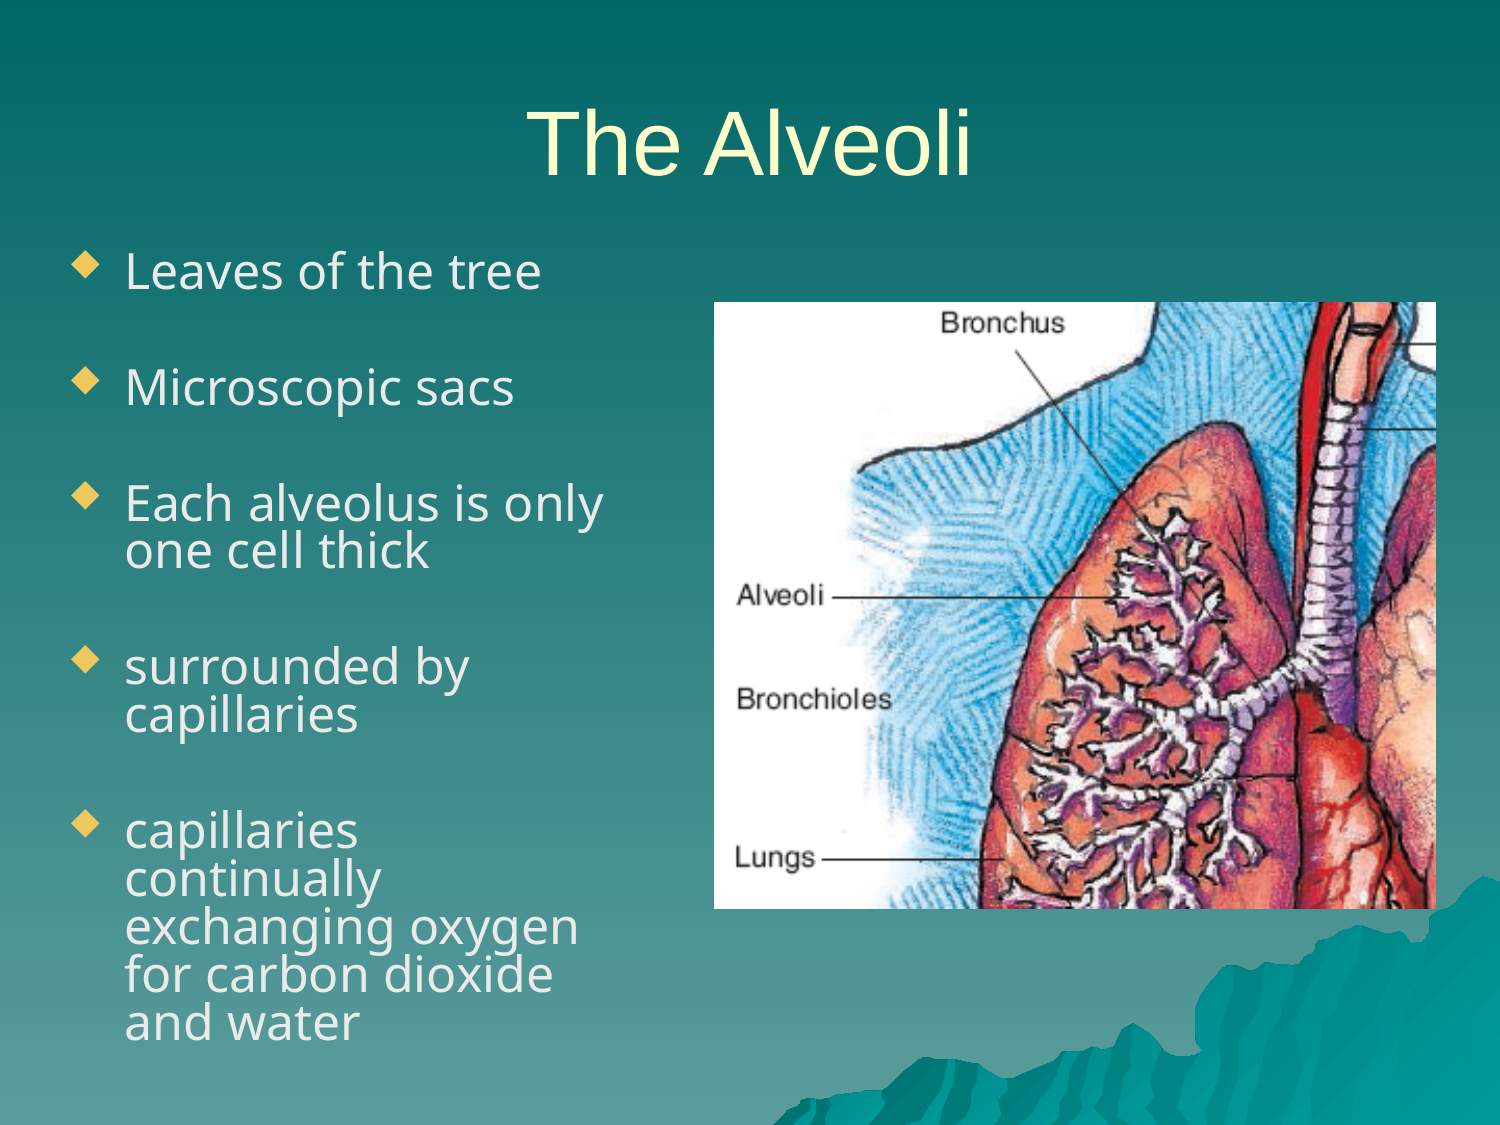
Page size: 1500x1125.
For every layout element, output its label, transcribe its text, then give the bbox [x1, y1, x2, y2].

picture [714, 302, 1436, 910]
list Leaves of the tree Microscopic sacs Each alveolus is only one cell thick surrounded by capillaries capillaries continually exchanging oxygen for carbon dioxide and water [52, 243, 658, 947]
title The Alveoli [74, 45, 1426, 233]
